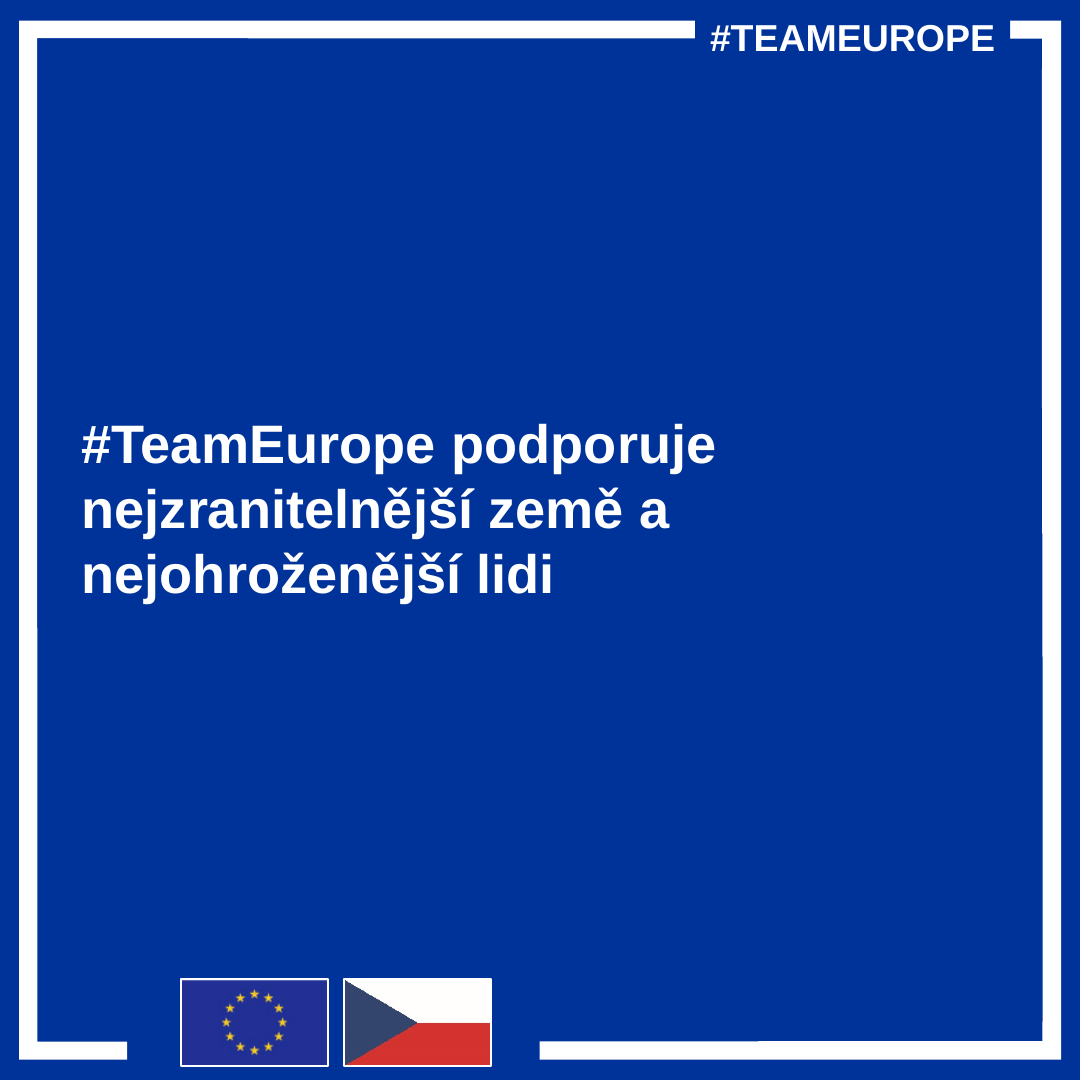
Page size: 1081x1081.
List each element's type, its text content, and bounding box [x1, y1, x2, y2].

picture [345, 980, 490, 1065]
text_box #TeamEurope podporuje nejzranitelnější země a nejohroženější lidi [66, 402, 939, 612]
picture [182, 980, 327, 1065]
